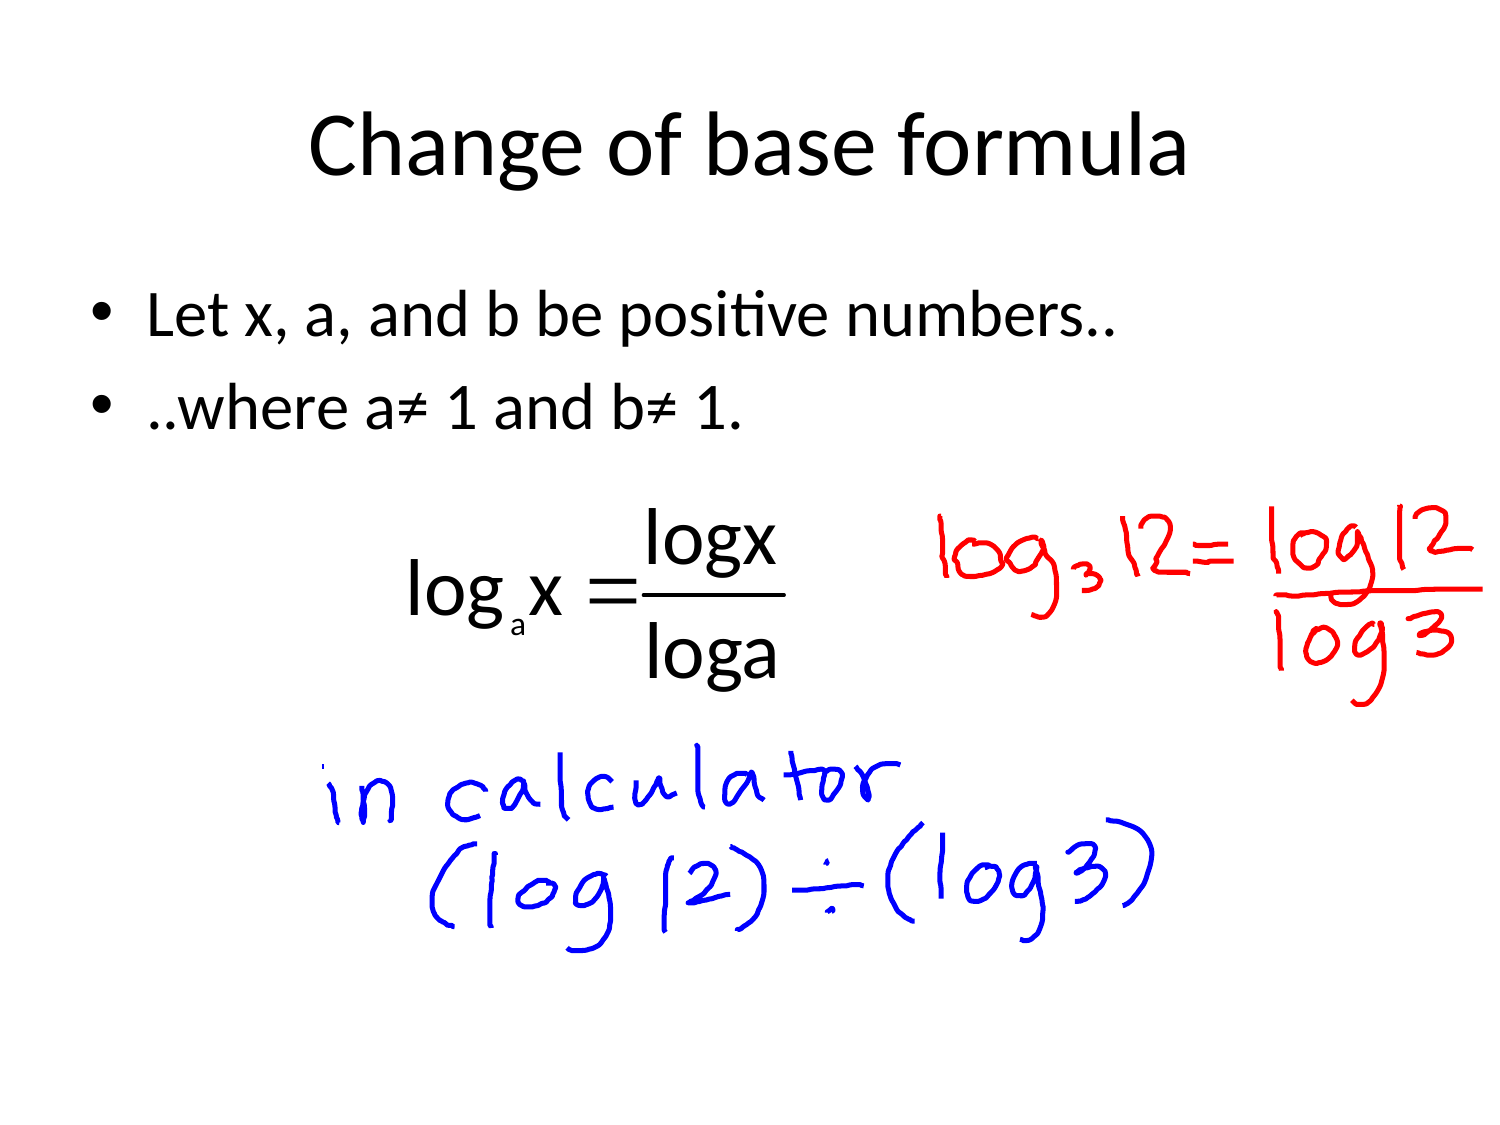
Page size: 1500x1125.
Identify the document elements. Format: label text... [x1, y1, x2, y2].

list Let x, a, and b be positive numbers.. ..where a≠ 1 and b≠ 1. [75, 262, 1425, 1005]
text_box [1275, 610, 1283, 671]
text_box [1351, 622, 1385, 706]
text_box [1072, 563, 1102, 592]
text_box [1270, 506, 1280, 574]
text_box [1192, 543, 1229, 547]
title Change of base formula [75, 45, 1425, 233]
text_box [1304, 626, 1339, 665]
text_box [398, 487, 803, 710]
text_box [1275, 588, 1483, 597]
text_box [1407, 610, 1453, 656]
text_box [1414, 506, 1474, 554]
text_box [1005, 536, 1058, 619]
text_box [939, 515, 948, 578]
text_box [1292, 530, 1328, 569]
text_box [322, 745, 1153, 951]
text_box [953, 539, 1004, 578]
text_box [1140, 515, 1191, 575]
text_box [1398, 504, 1405, 570]
text_box [1192, 560, 1234, 564]
text_box [1330, 594, 1367, 606]
text_box [1121, 516, 1139, 577]
text_box [1331, 525, 1374, 592]
